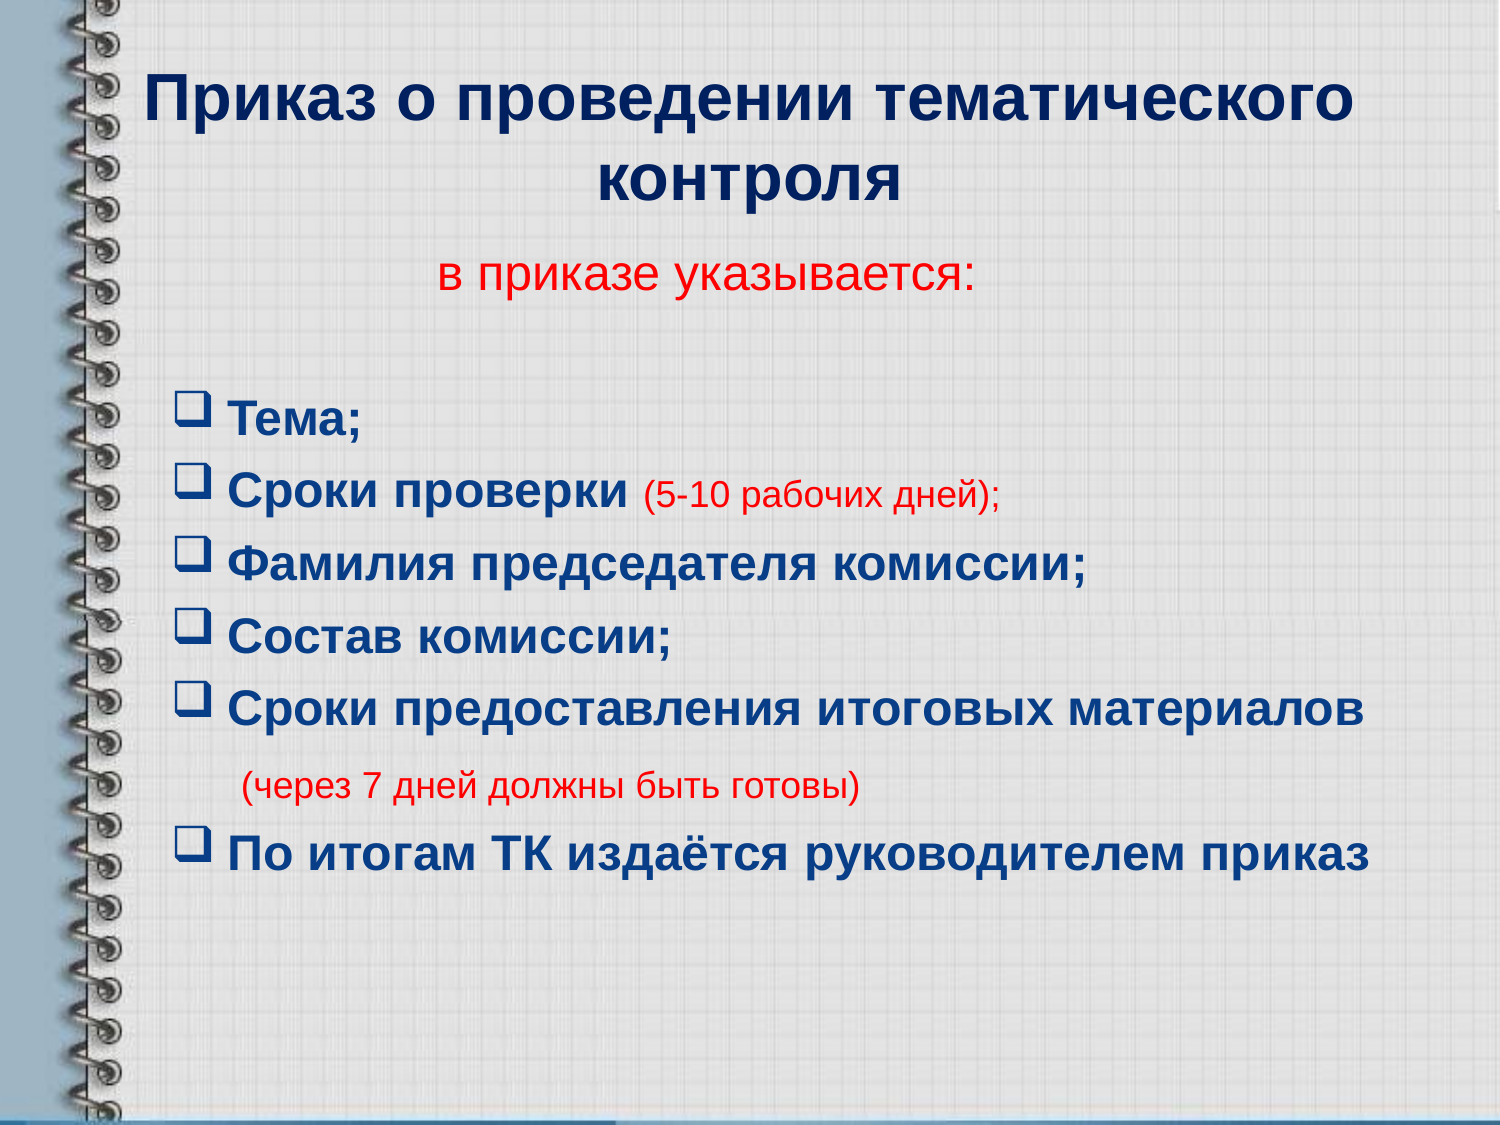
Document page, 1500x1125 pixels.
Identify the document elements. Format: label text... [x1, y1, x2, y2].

title Приказ о проведении тематического контроля [74, 44, 1426, 233]
picture [0, 0, 1500, 1125]
list в приказе указывается: Тема; Сроки проверки (5-10 рабочих дней); Фамилия председателя комиссии; Состав комиссии; Сроки предоставления итоговых материалов (через 7 дней должны быть готовы) По итогам ТК издаётся руководителем приказ [155, 232, 1500, 976]
